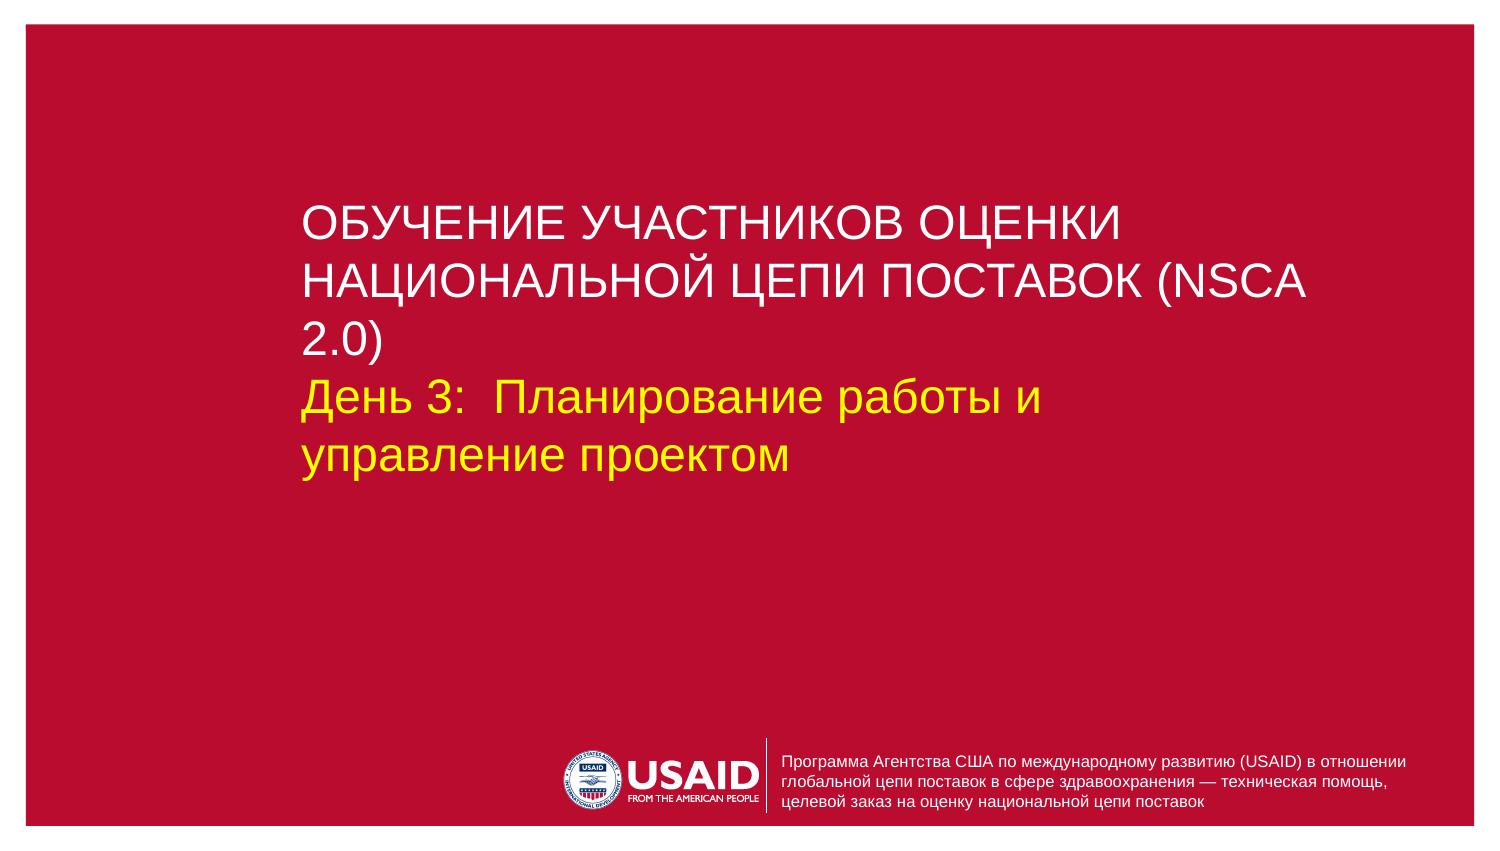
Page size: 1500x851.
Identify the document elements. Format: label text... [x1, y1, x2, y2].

text_box ОБУЧЕНИЕ УЧАСТНИКОВ ОЦЕНКИ НАЦИОНАЛЬНОЙ ЦЕПИ ПОСТАВОК (NSCA 2.0) День 3: Планирование работы и управление проектом [286, 183, 1323, 489]
text_box [24, 22, 1476, 828]
text_box Программа Агентства США по международному развитию (USAID) в отношении глобальной цепи поставок в сфере здравоохранения ― техническая помощь, целевой заказ на оценку национальной цепи поставок [771, 743, 1500, 819]
picture [559, 746, 767, 817]
